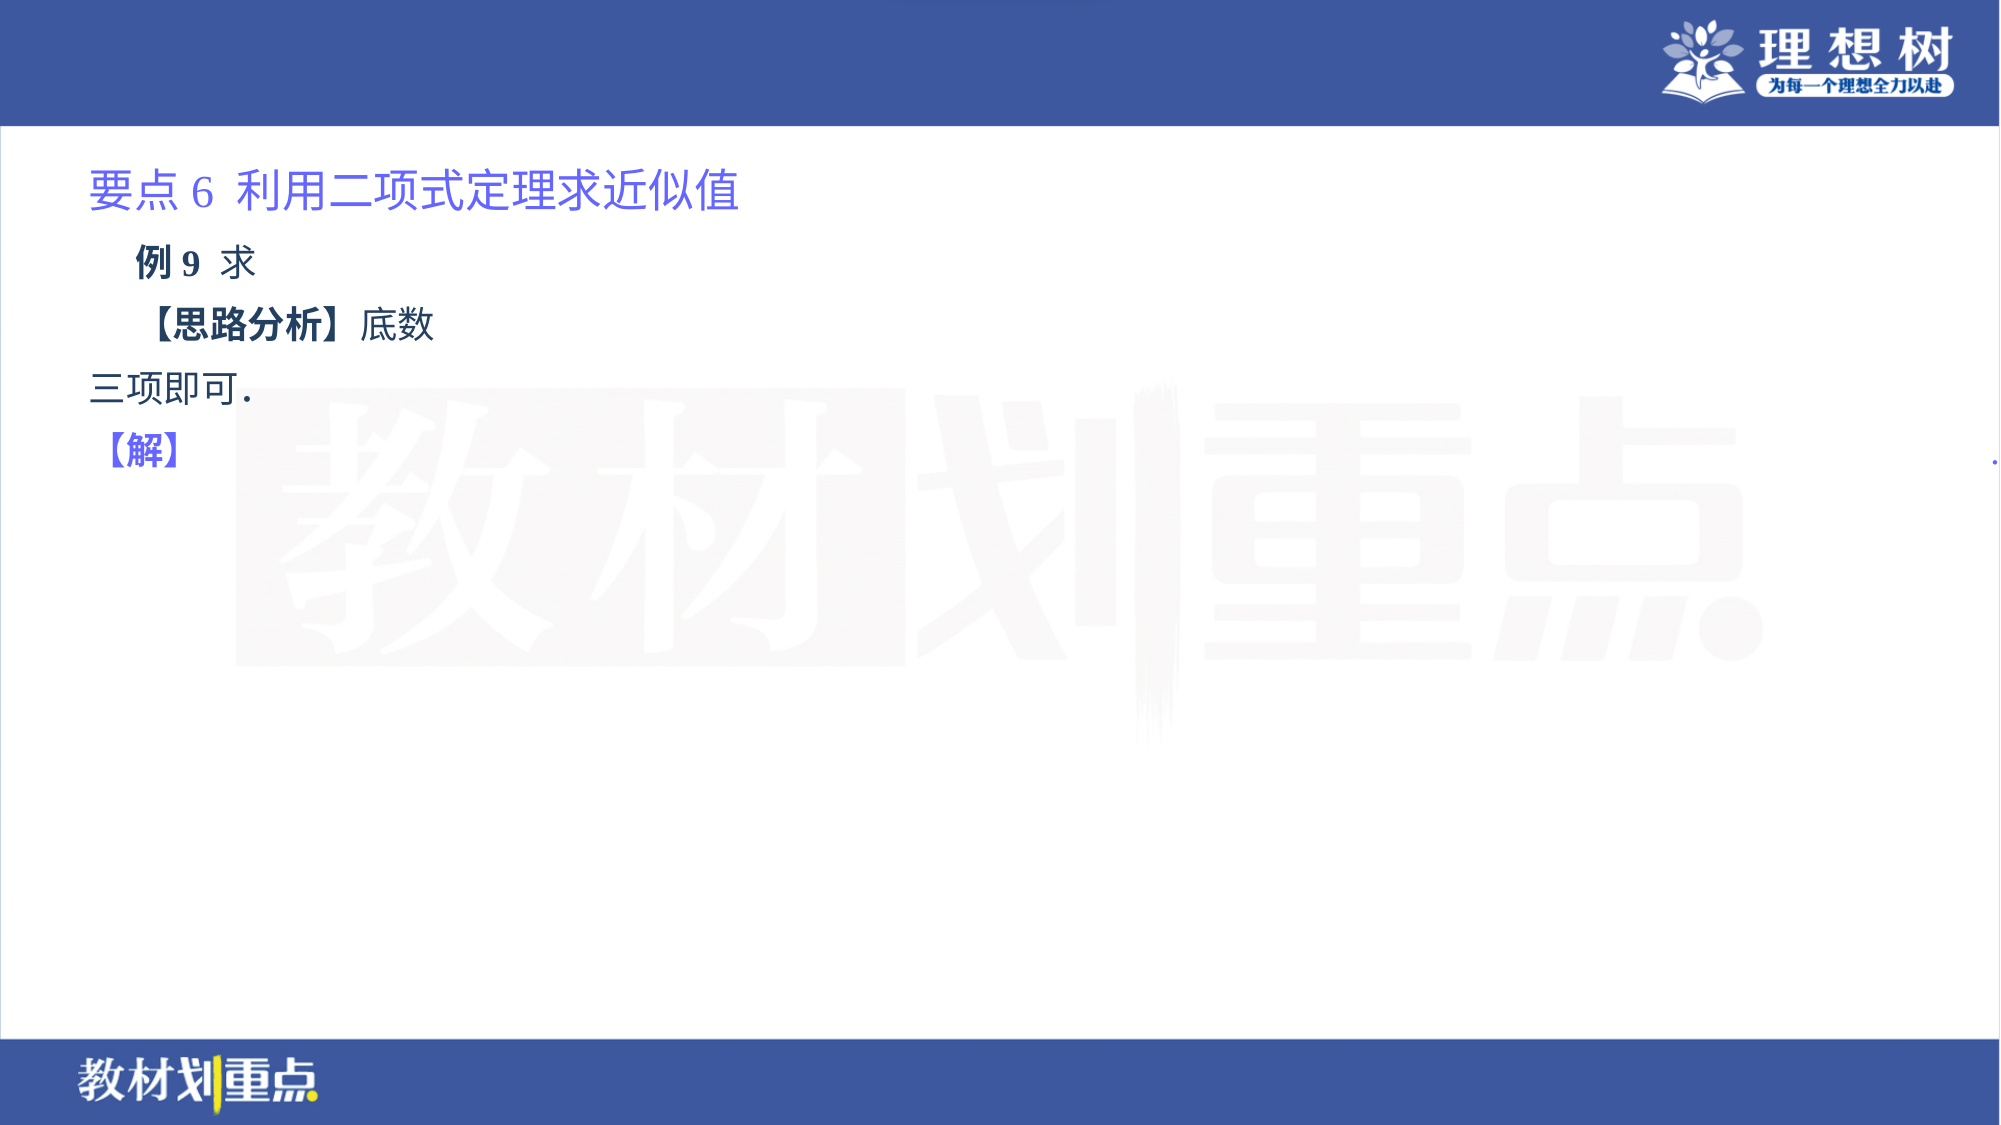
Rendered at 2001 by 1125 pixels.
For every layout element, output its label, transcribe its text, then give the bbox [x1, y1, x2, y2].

text_box 要点6 利用二项式定理求近似值 [88, 135, 1911, 276]
picture [0, 0, 2000, 1125]
